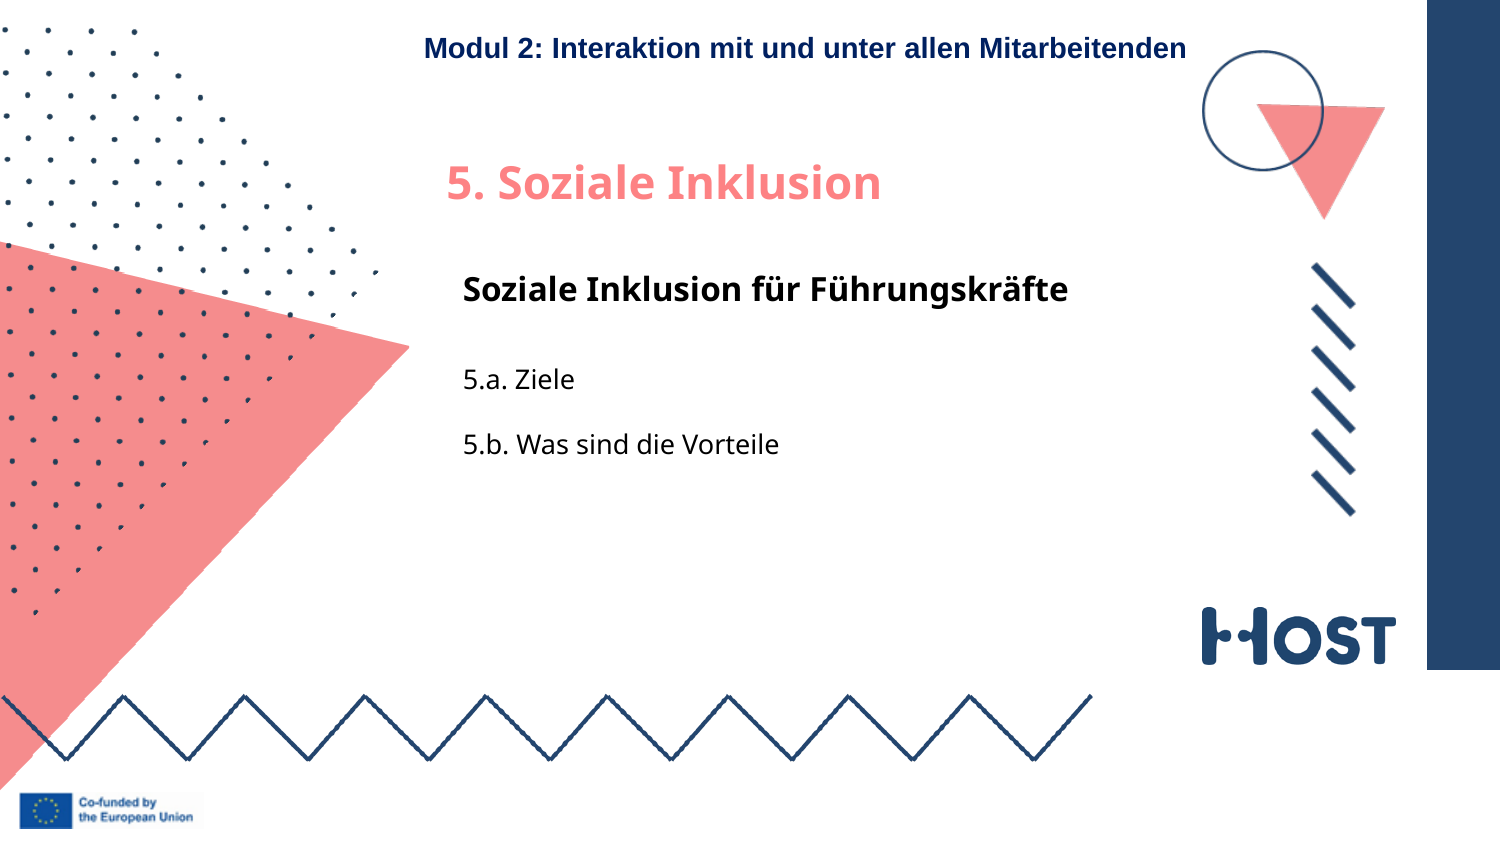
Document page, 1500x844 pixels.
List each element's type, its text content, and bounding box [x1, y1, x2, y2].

text_box Modul 2: Interaktion mit und unter allen Mitarbeitenden [408, 10, 1205, 68]
picture [1310, 261, 1357, 519]
list Soziale Inklusion für Führungskräfte 5.a. Ziele 5.b. Was sind die Vorteile [447, 252, 1290, 697]
picture [1427, 0, 1500, 670]
picture [1290, 607, 1396, 665]
picture [0, 23, 1093, 844]
text_box 5. Soziale Inklusion [431, 139, 1237, 253]
picture [1202, 50, 1385, 220]
